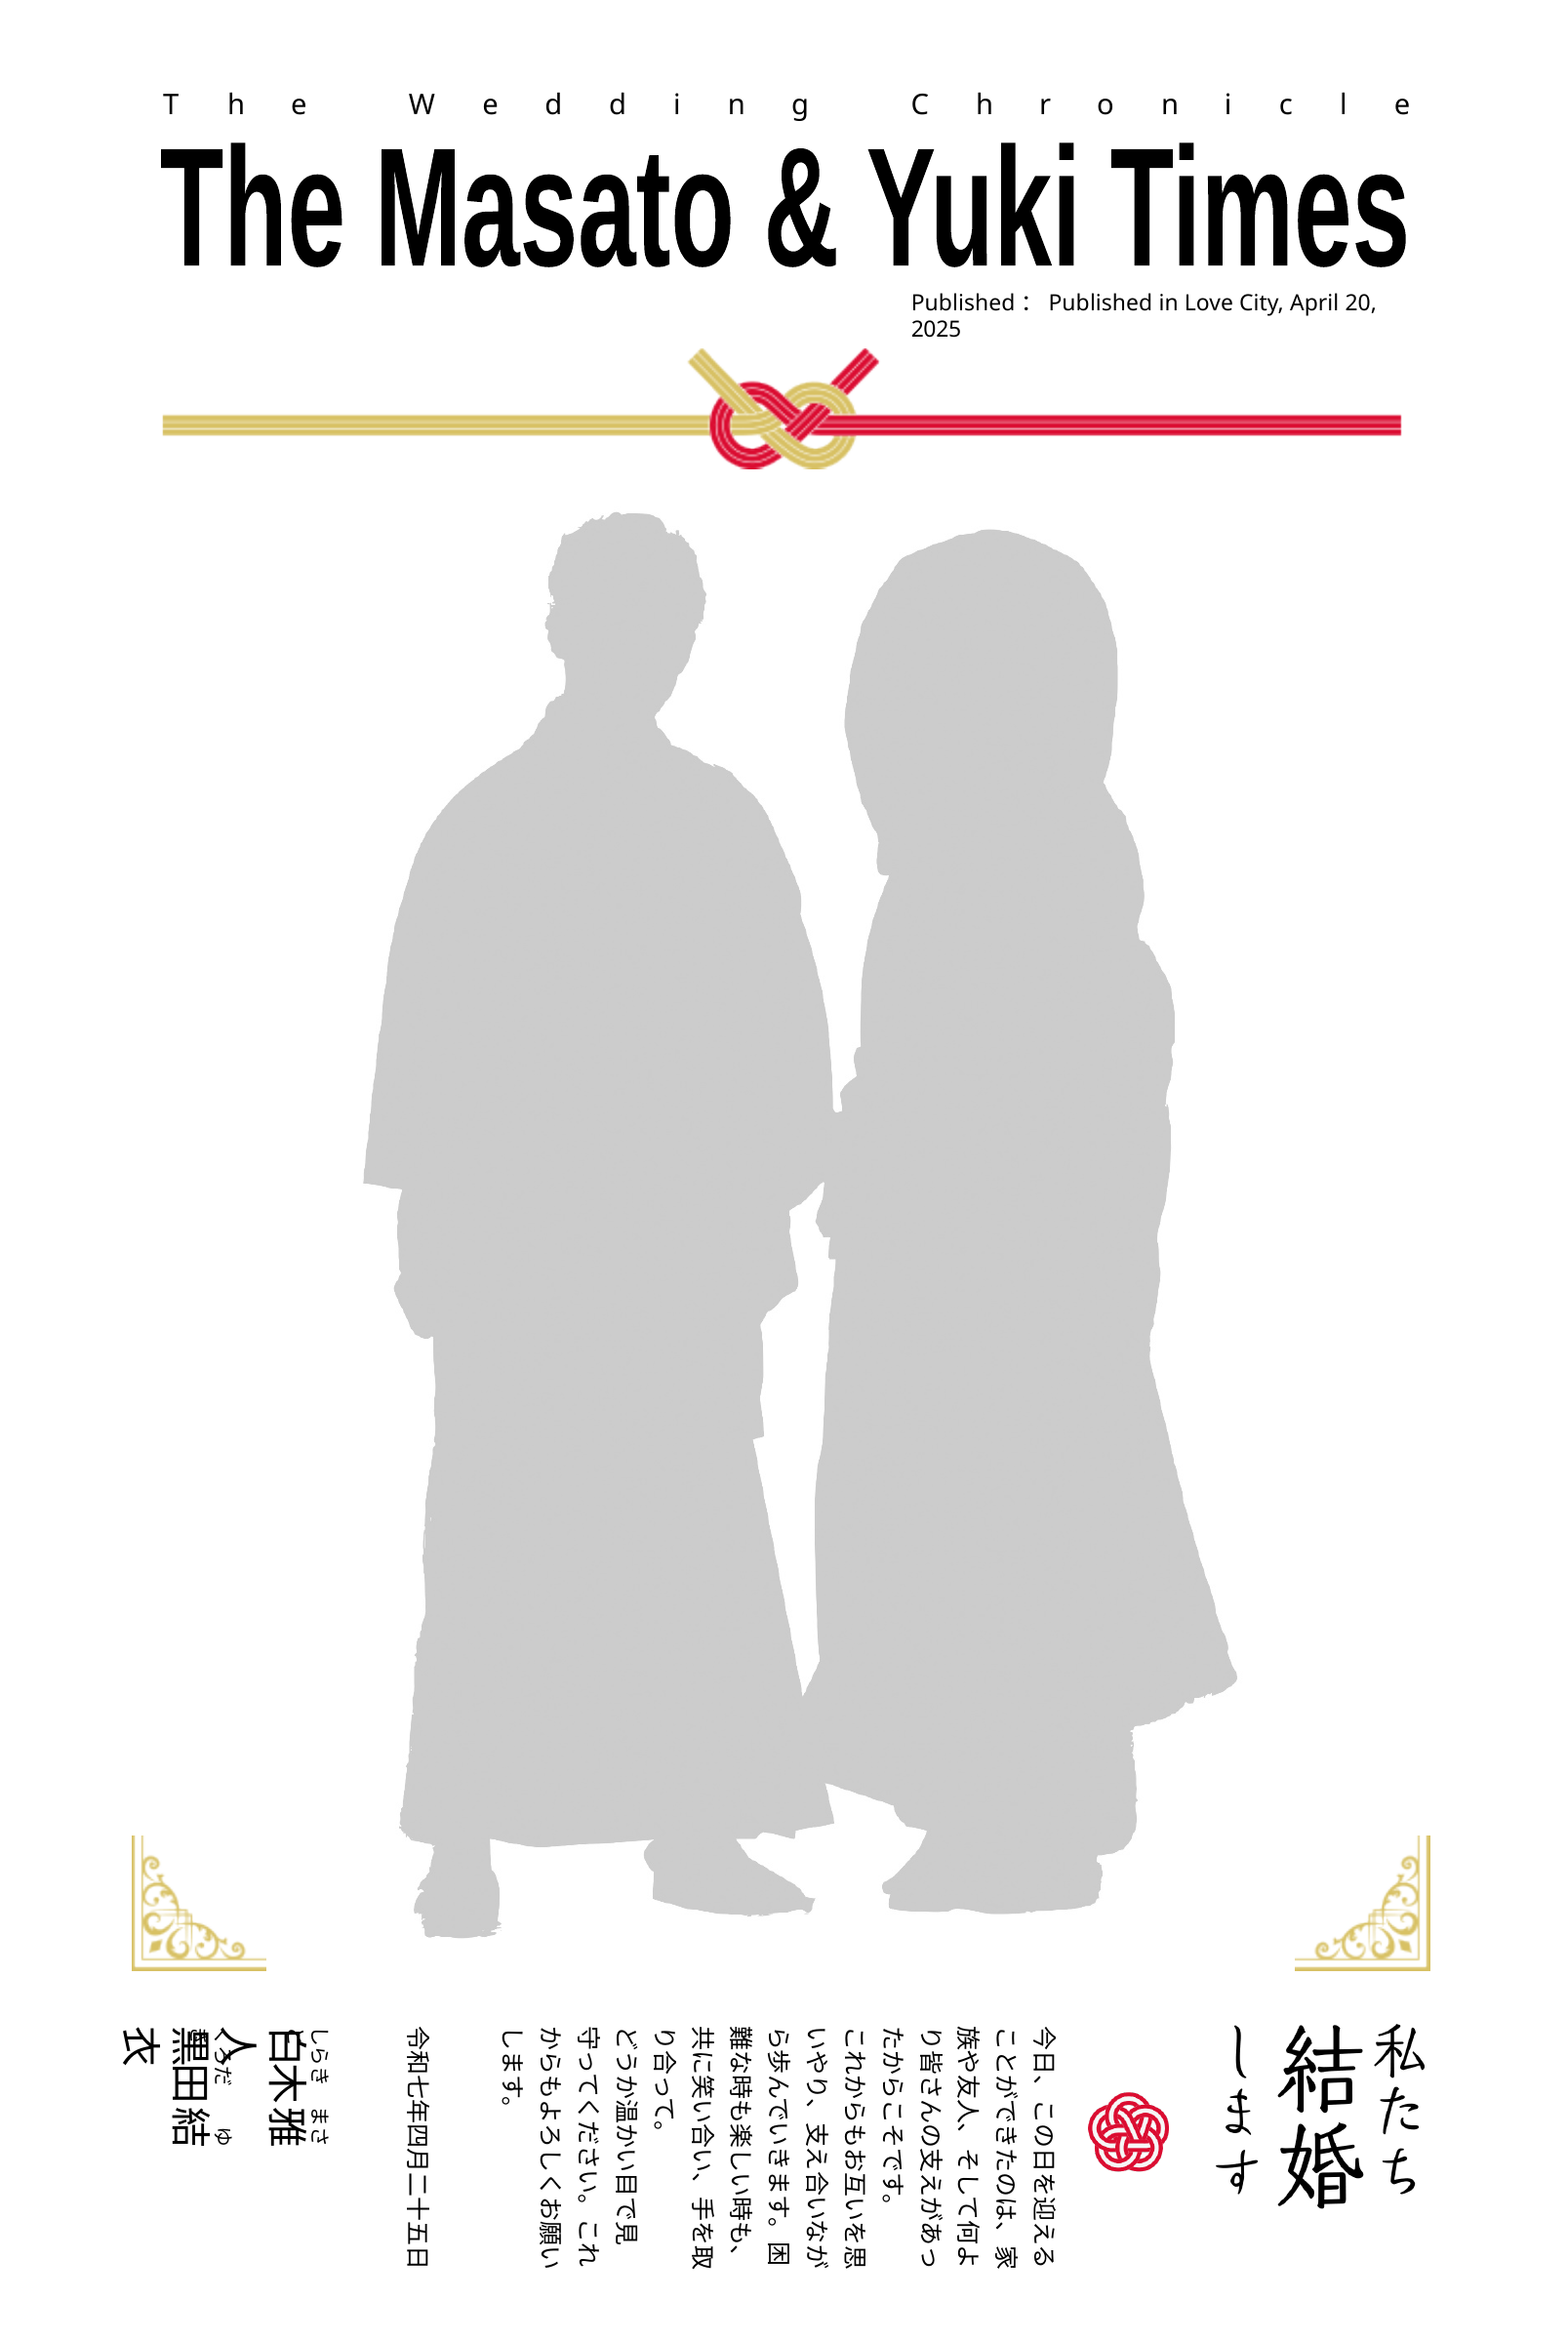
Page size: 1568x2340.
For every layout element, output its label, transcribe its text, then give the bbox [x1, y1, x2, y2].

text_box Published：Published in Love City, April 20, 2025 [908, 286, 1411, 343]
text_box 令和七年四月二十五日 [382, 2011, 450, 2291]
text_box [143, 2010, 245, 2198]
text_box T h e W e d d i n g C h r o n i c l e [161, 83, 1435, 120]
picture [131, 348, 1430, 1971]
picture [1088, 2090, 1170, 2173]
picture [1216, 2023, 1425, 2209]
text_box 今日、この日を迎えることができたのは、家族や友人、そして何より皆さんの支えがあったからこそです。 これからもお互いを思いやり、支え合いながら歩んでいきます。困難な時も楽しい時も、共に笑い合い、手を取り合って。 どうか温かい目で見守ってください。これからもよろしくお願いします。 [470, 2011, 1077, 2291]
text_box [245, 2010, 342, 2198]
